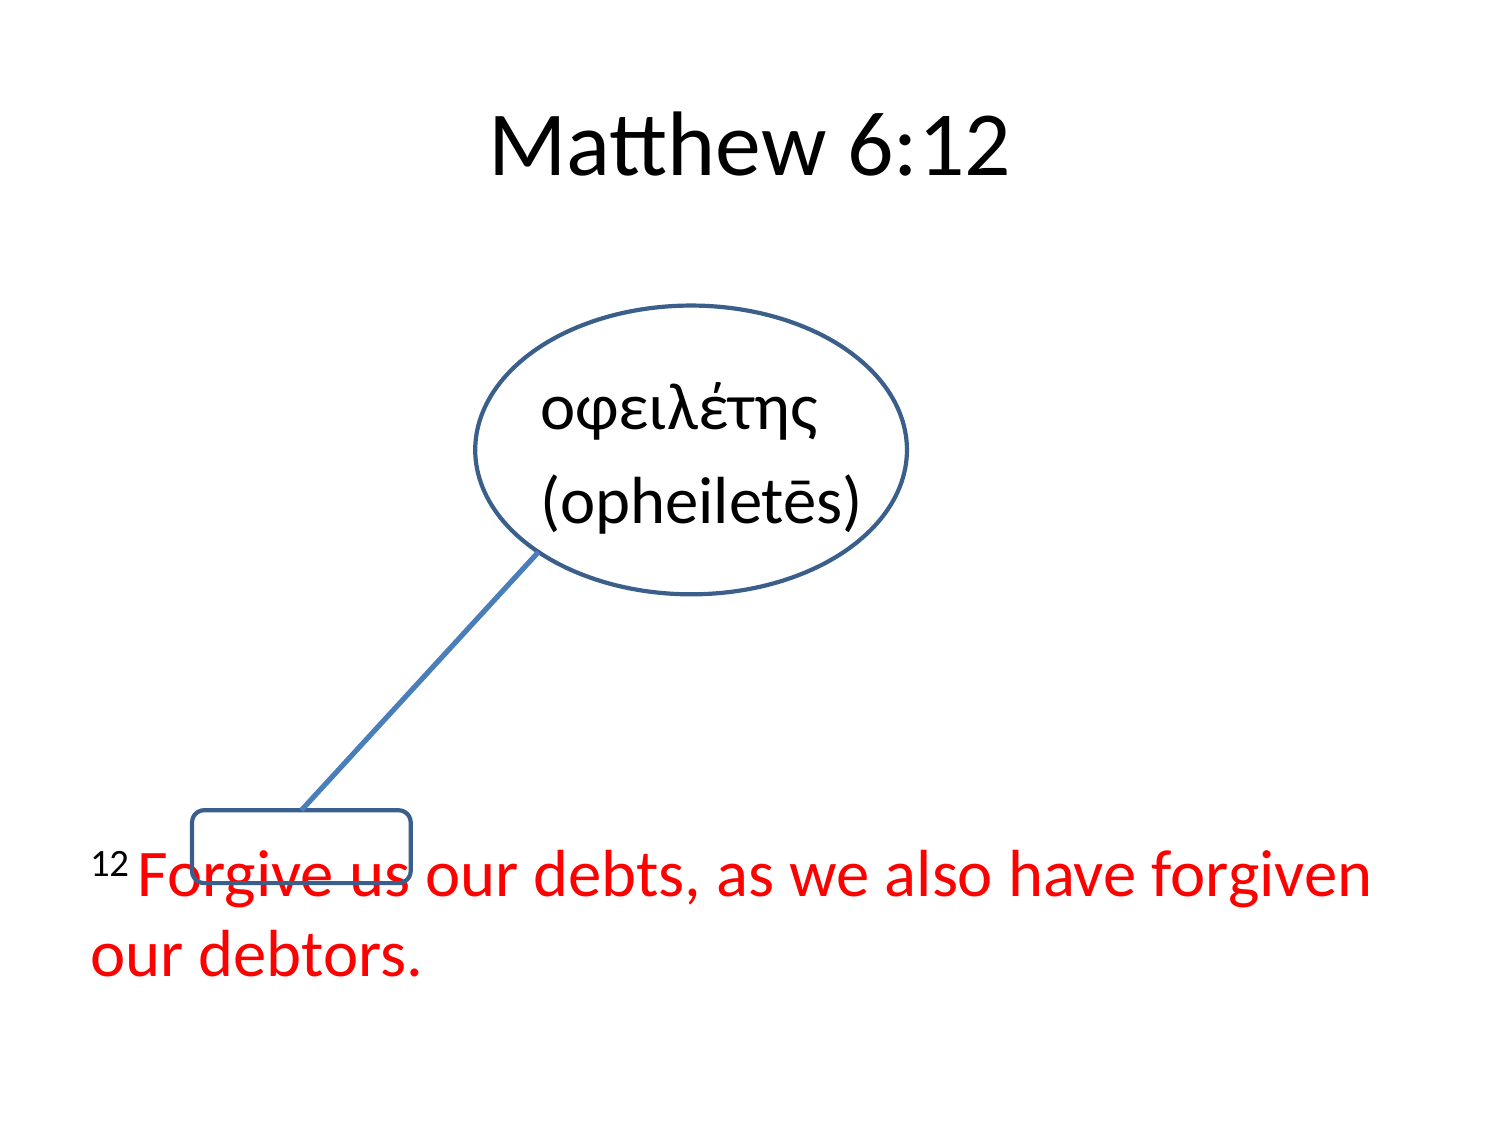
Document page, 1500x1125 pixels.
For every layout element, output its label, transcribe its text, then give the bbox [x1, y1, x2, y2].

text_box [301, 551, 539, 811]
text_box [473, 303, 910, 597]
list οφειλέτης (opheiletēs) 12 Forgive us our debts, as we also have forgiven our debtors. [75, 262, 1425, 1005]
text_box [189, 808, 413, 886]
title Matthew 6:12 [75, 45, 1425, 233]
